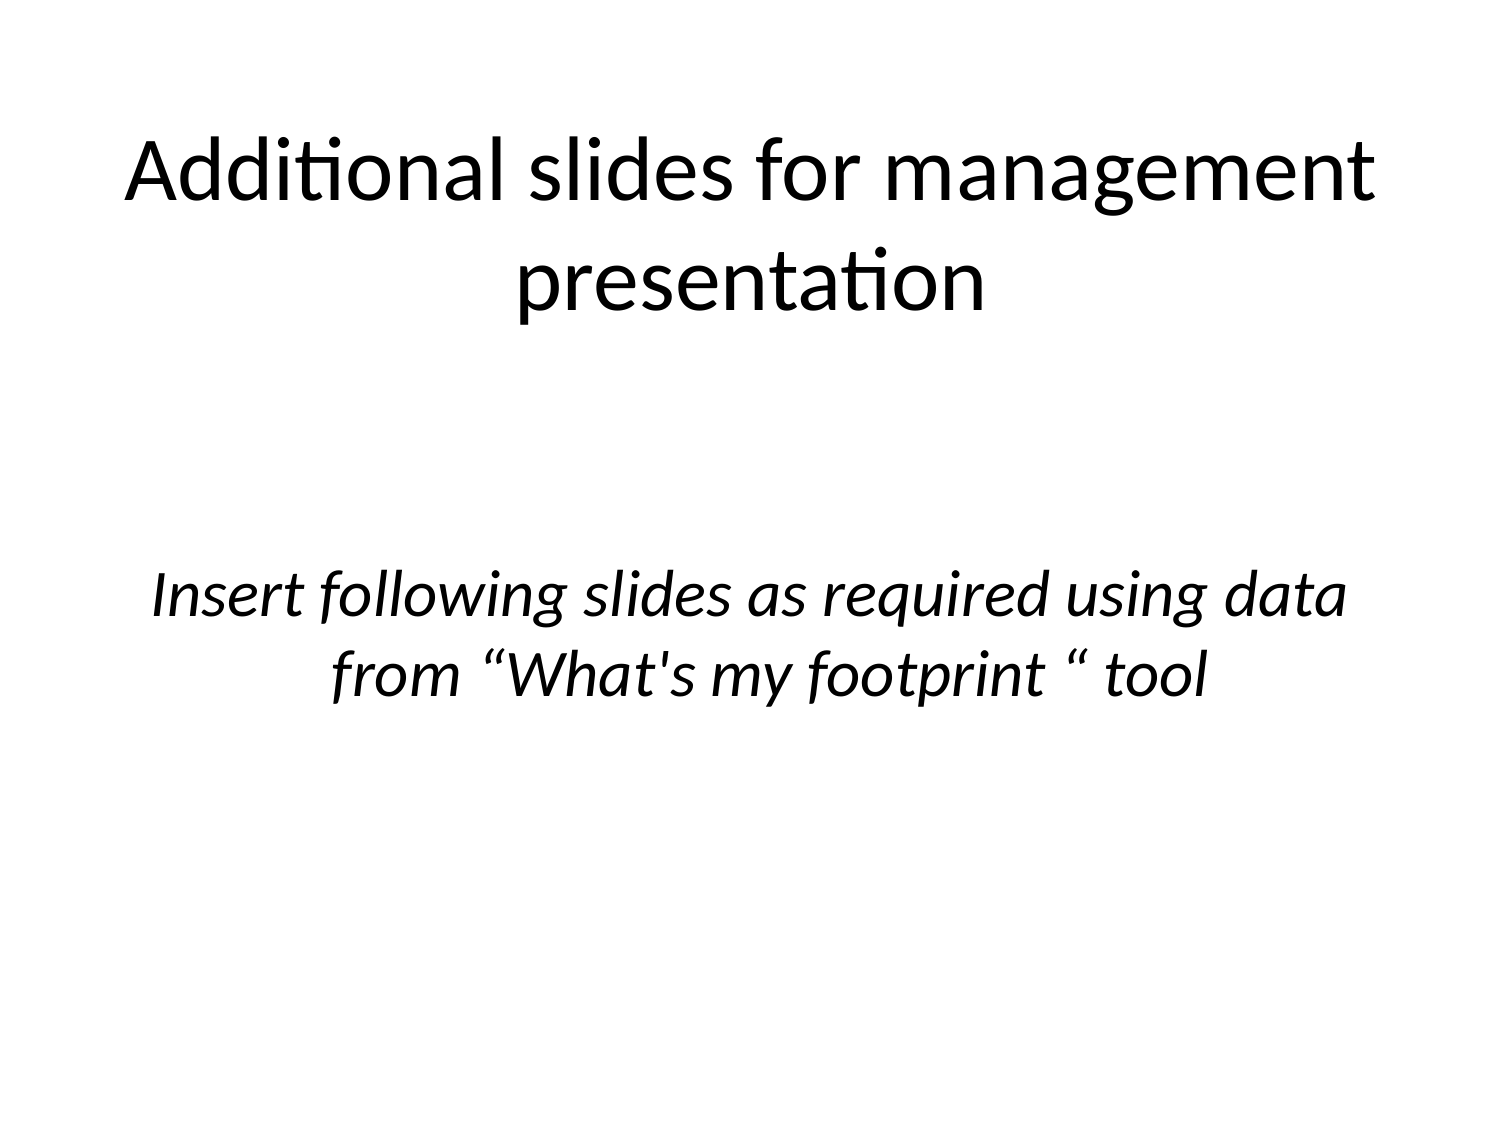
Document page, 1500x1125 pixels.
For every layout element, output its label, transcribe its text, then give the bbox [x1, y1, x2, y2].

title Additional slides for management presentation [76, 125, 1427, 313]
list Insert following slides as required using data from “What's my footprint “ tool [75, 262, 1425, 1005]
